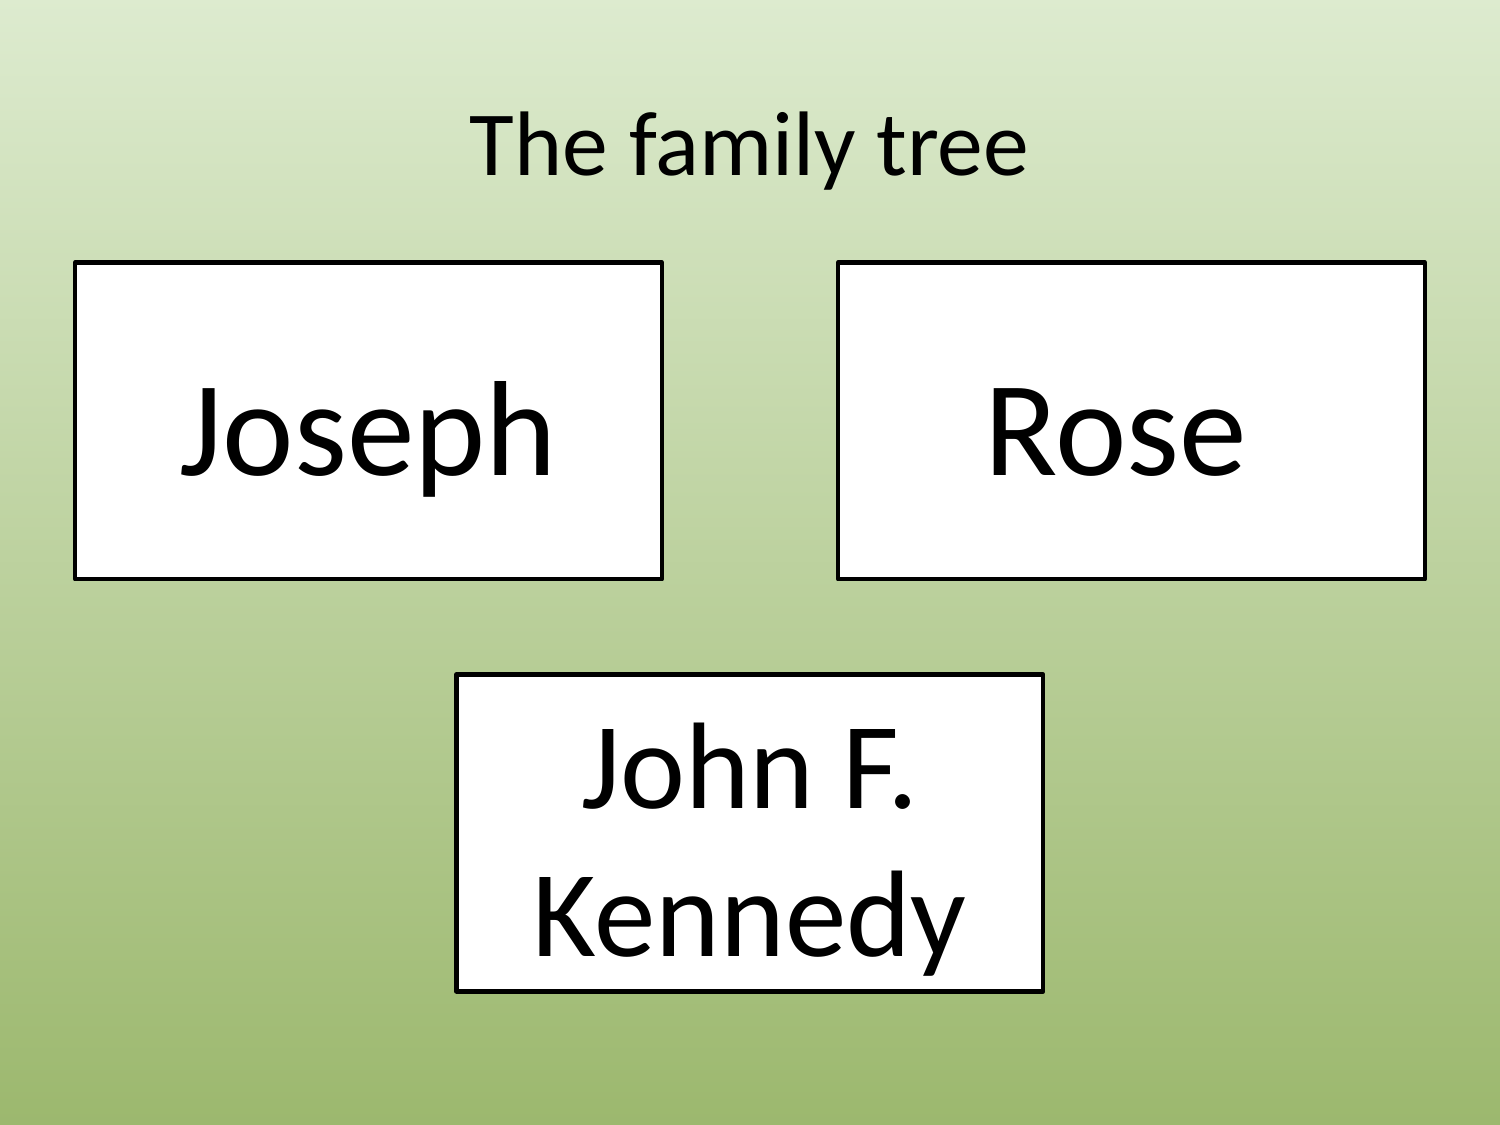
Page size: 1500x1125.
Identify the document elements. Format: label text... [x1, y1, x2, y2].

title The family tree [75, 45, 1425, 233]
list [74, 262, 1426, 1006]
